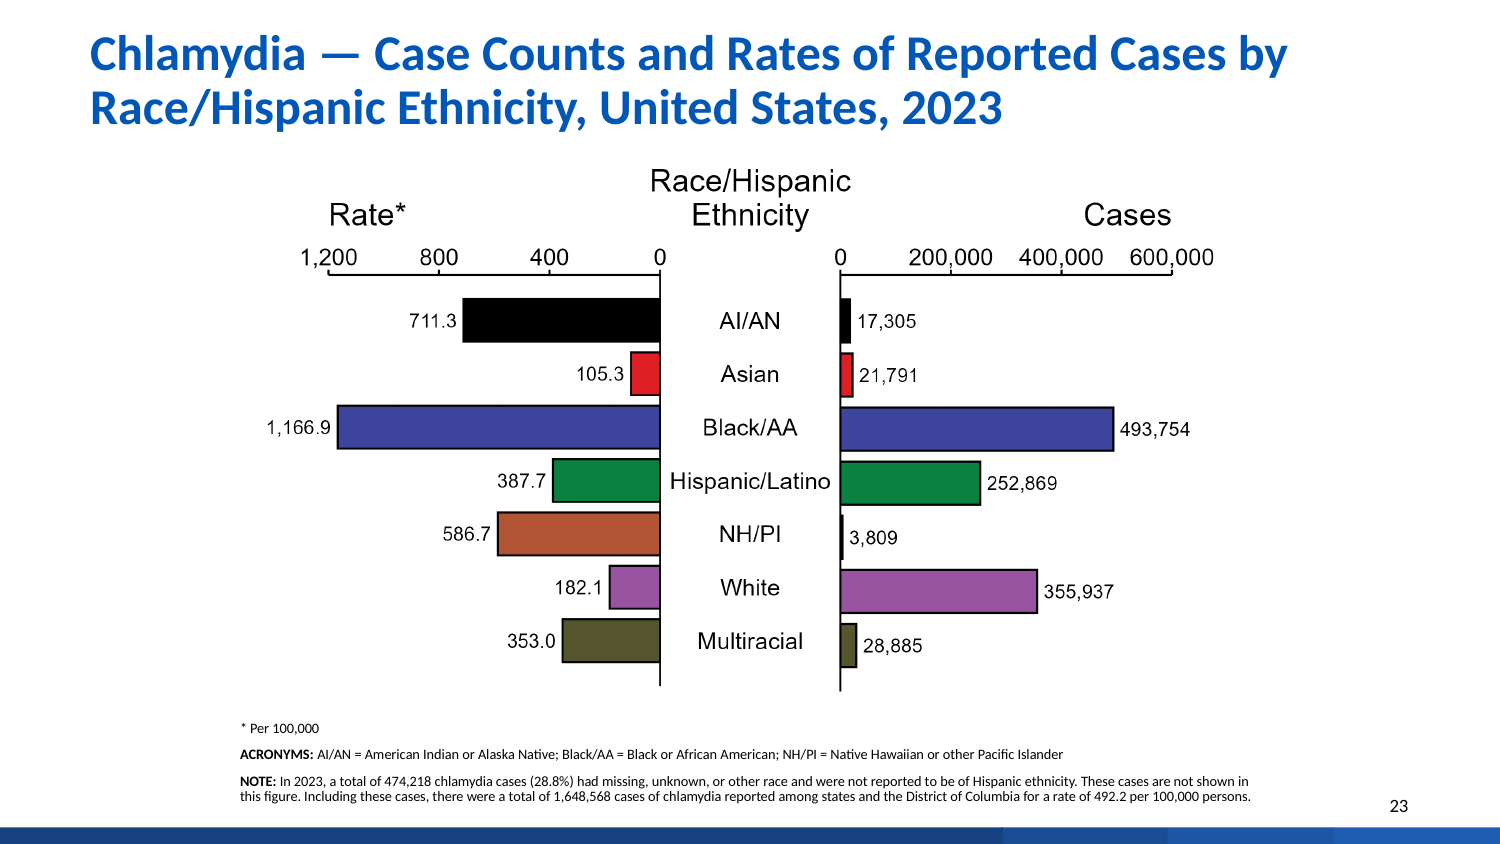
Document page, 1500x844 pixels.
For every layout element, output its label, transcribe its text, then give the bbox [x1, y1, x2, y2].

picture [258, 166, 1242, 694]
title Chlamydia — Case Counts and Rates of Reported Cases by Race/Hispanic Ethnicity, United States, 2023 [75, 19, 1425, 144]
list * Per 100,000 ACRONYMS: AI/AN = American Indian or Alaska Native; Black/AA = Black or African American; NH/PI = Native Hawaiian or other Pacific Islander NOTE: In 2023, a total of 474,218 chlamydia cases (28.8%) had missing, unknown, or other race and were not reported to be of Hispanic ethnicity. These cases are not shown in this figure. Including these cases, there were a total of 1,648,568 cases of chlamydia reported among states and the District of Columbia for a rate of 492.2 per 100,000 persons. [225, 714, 1275, 820]
